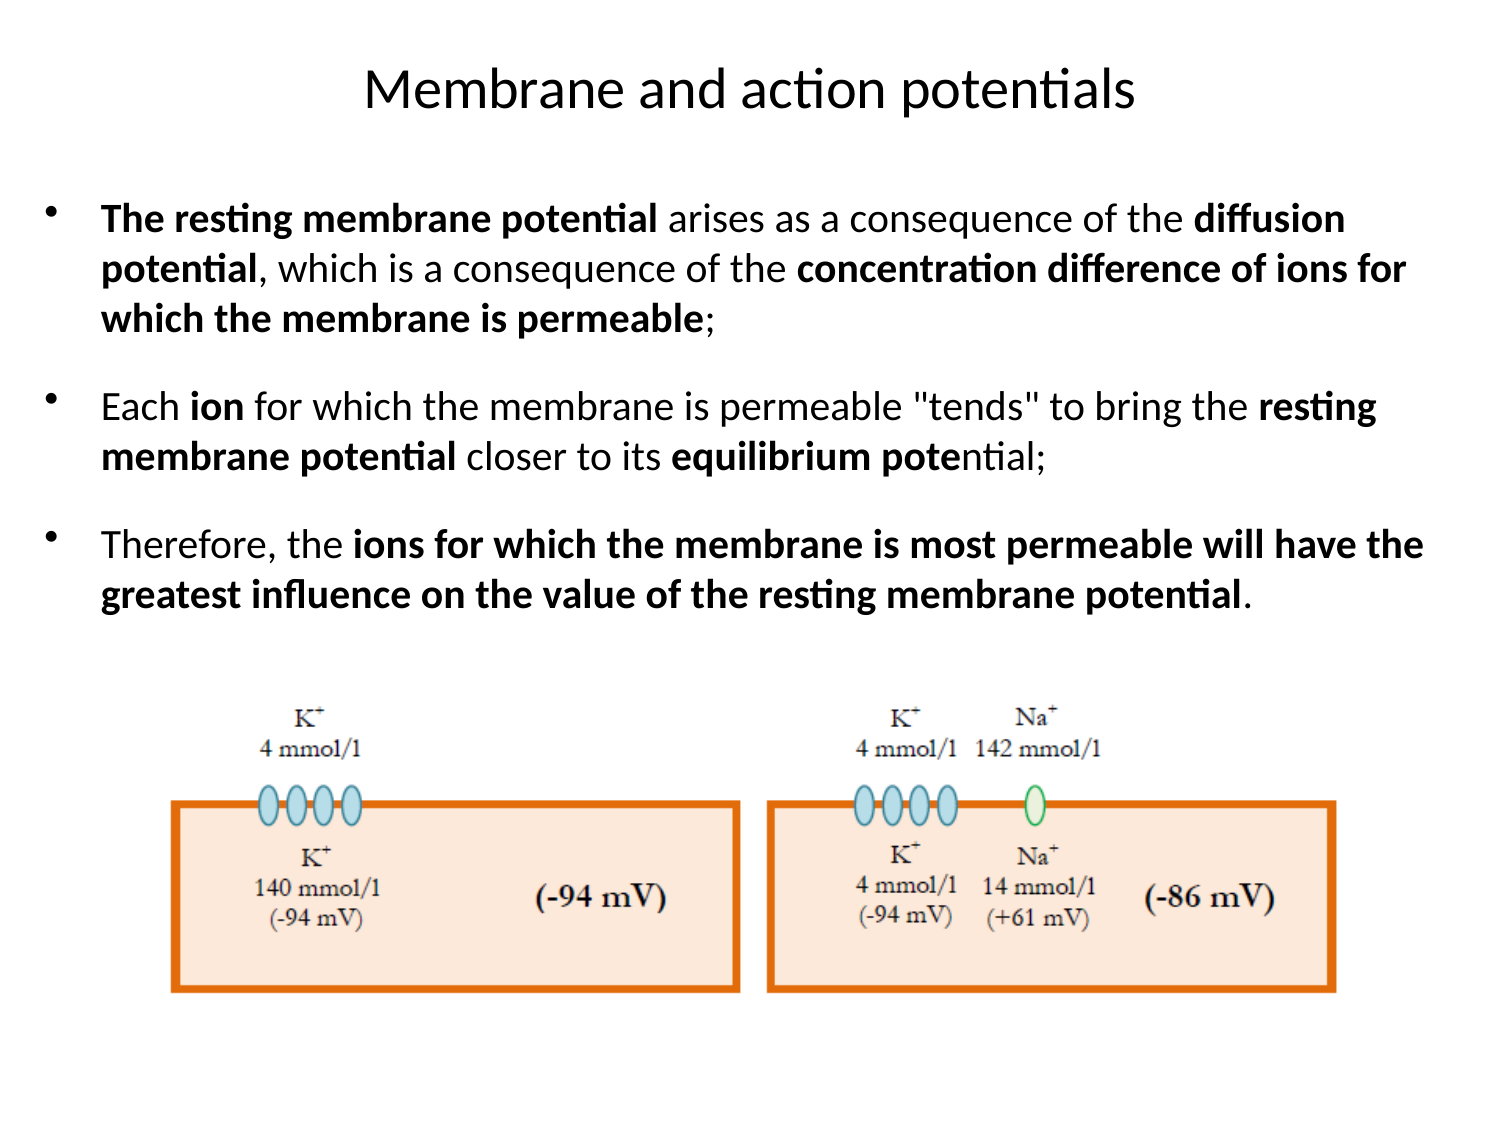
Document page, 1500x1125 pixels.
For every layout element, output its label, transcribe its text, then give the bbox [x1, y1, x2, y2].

title Membrane and action potentials [74, 44, 1426, 126]
list The resting membrane potential arises as a consequence of the diffusion potential, which is a consequence of the concentration difference of ions for which the membrane is permeable; Each ion for which the membrane is permeable "tends" to bring the resting membrane potential closer to its equilibrium potential; Therefore, the ions for which the membrane is most permeable will have the greatest influence on the value of the resting membrane potential. [29, 125, 1471, 1107]
picture [107, 680, 1393, 1117]
